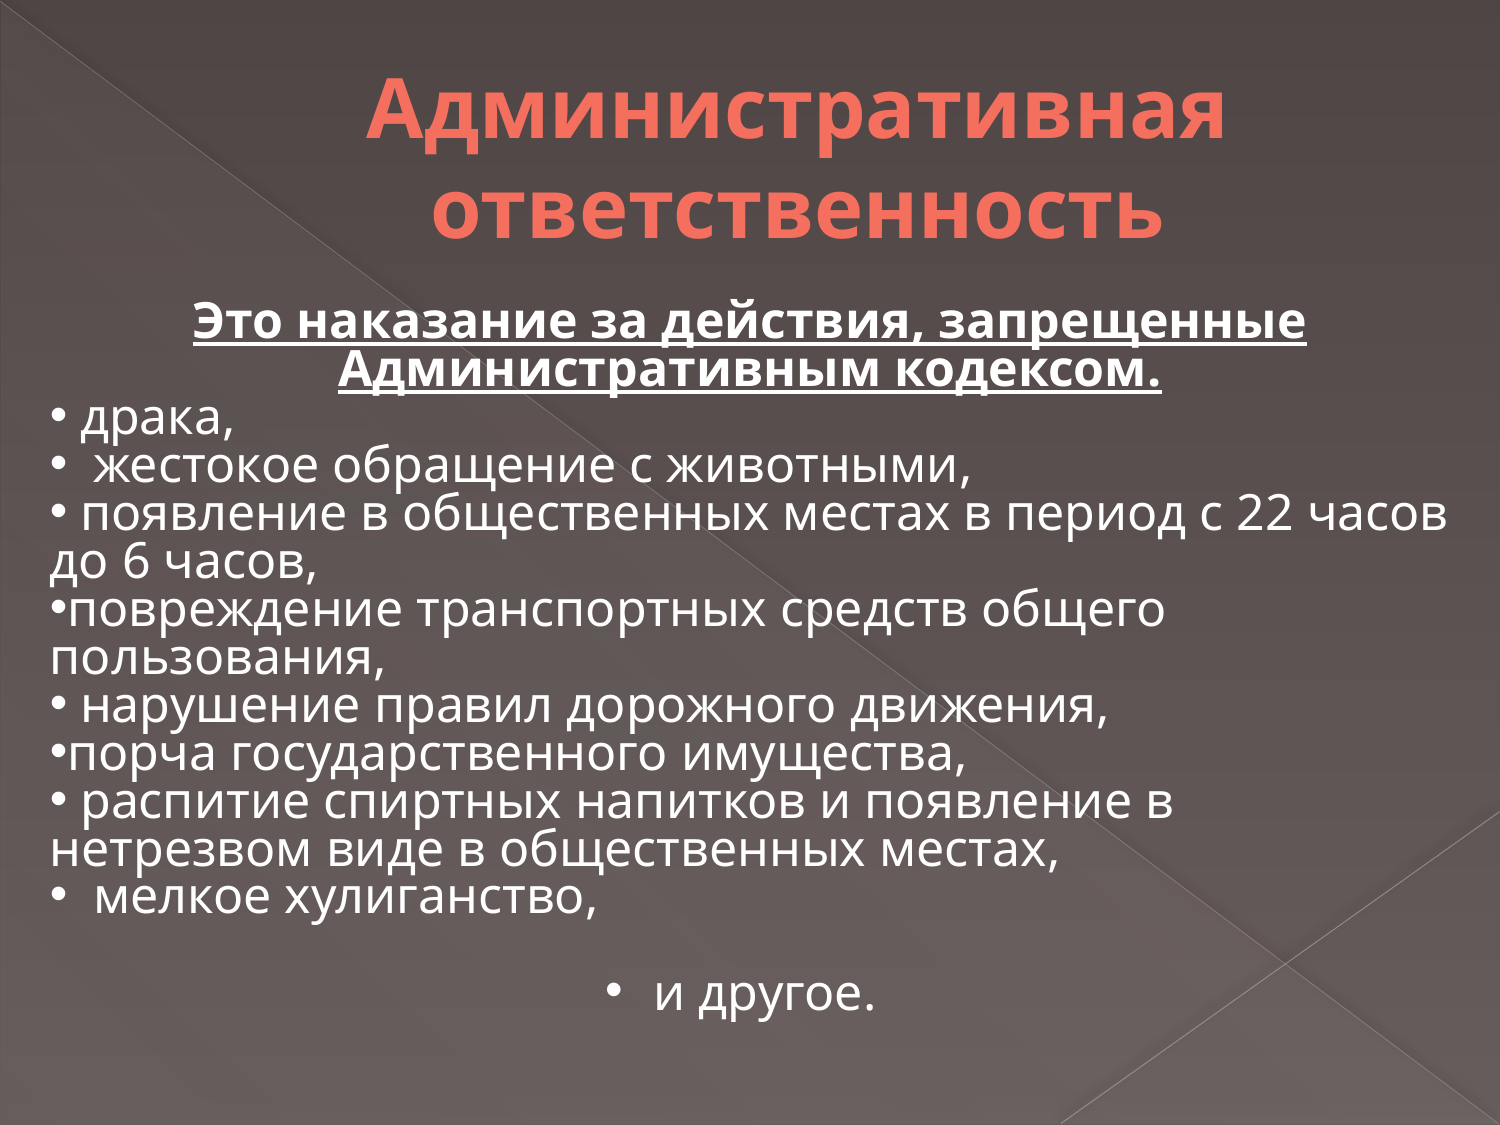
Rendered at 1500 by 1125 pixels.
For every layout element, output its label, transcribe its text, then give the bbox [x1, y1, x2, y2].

text_box Административная ответственность [74, 47, 1442, 258]
text_box Это наказание за действия, запрещенные Административным кодексом. драка, жестокое обращение с животными, появление в общественных местах в период с 22 часов до 6 часов, повреждение транспортных средств общего пользования, нарушение правил дорожного движения, порча государственного имущества, распитие спиртных напитков и появление в нетрезвом виде в общественных местах, мелкое хулиганство, и другое. [35, 292, 1465, 1027]
